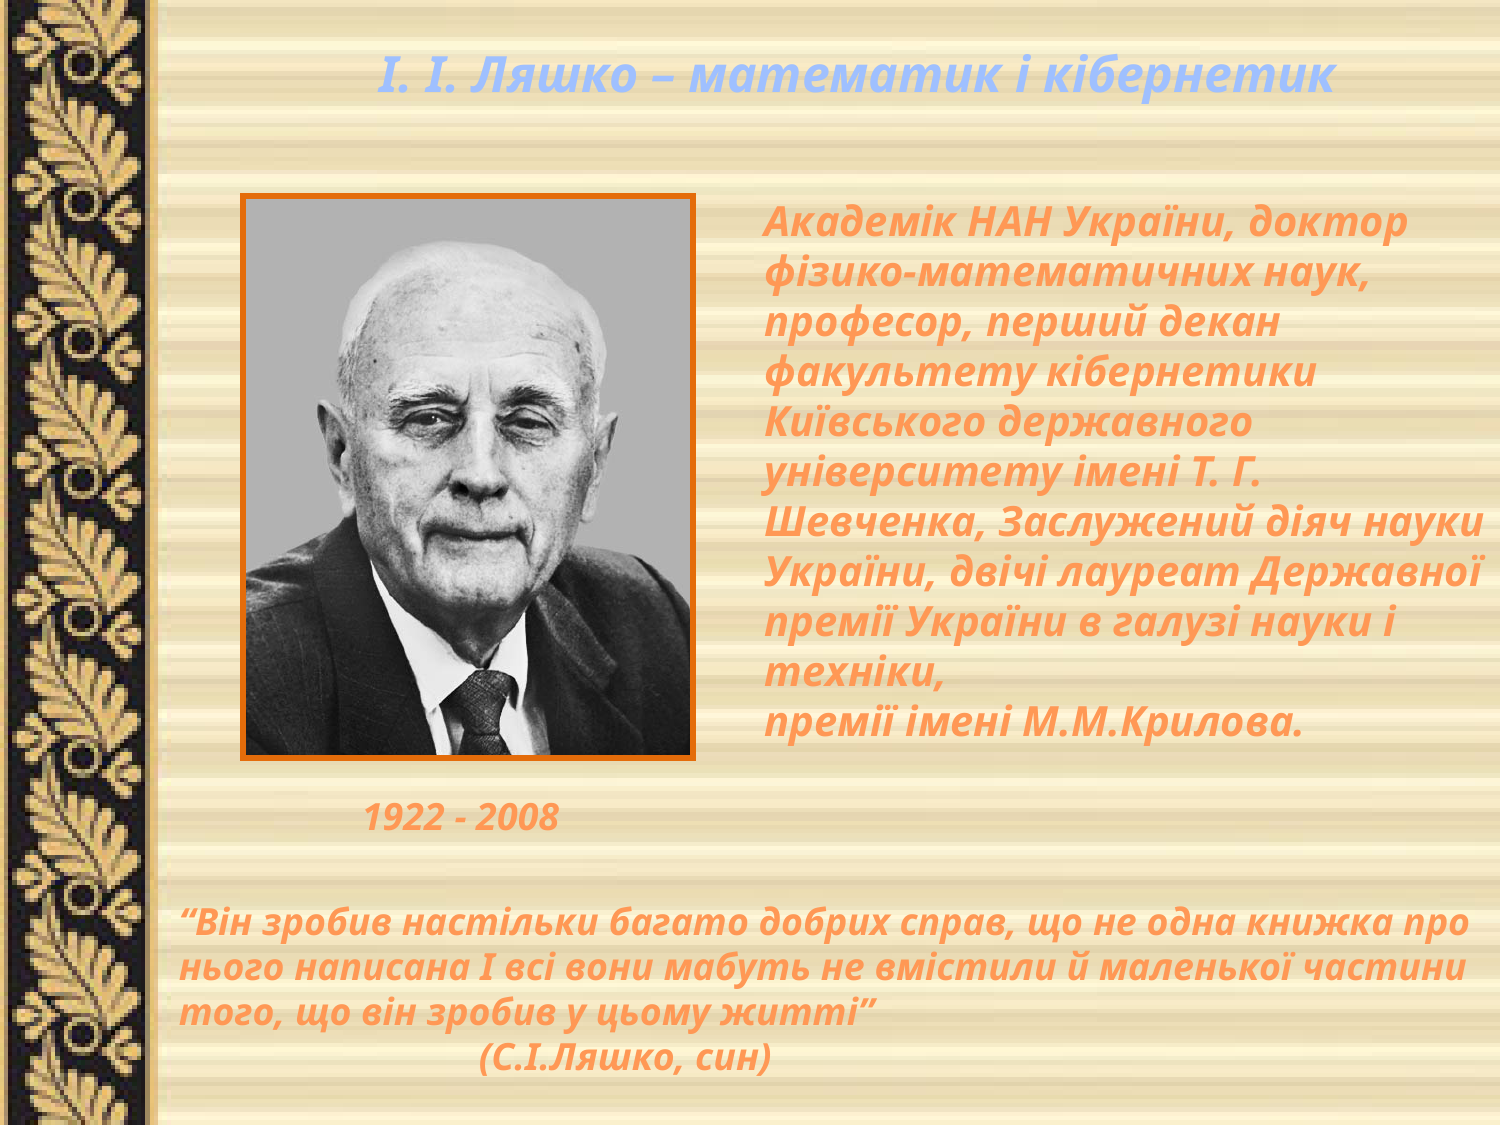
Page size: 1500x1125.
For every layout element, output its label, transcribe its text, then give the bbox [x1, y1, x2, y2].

text_box І. І. Ляшко – математик і кібернетик [364, 35, 1353, 110]
text_box “Він зробив настільки багато добрих справ, що не одна книжка про нього написана І всі вони мабуть не вмістили й маленької частини того, що він зробив у цьому житті” (С.І.Ляшко, син) [163, 890, 1500, 1086]
text_box Академік НАН України, доктор фізико-математичних наук, професор, перший декан факультету кібернетики Київського державного університету імені Т. Г. Шевченка, Заслужений діяч науки України, двічі лауреат Державної премії України в галузі науки і техніки, премії імені М.М.Крилова. [749, 187, 1500, 753]
text_box 1922 - 2008 [347, 785, 575, 845]
picture [0, 0, 1500, 1125]
